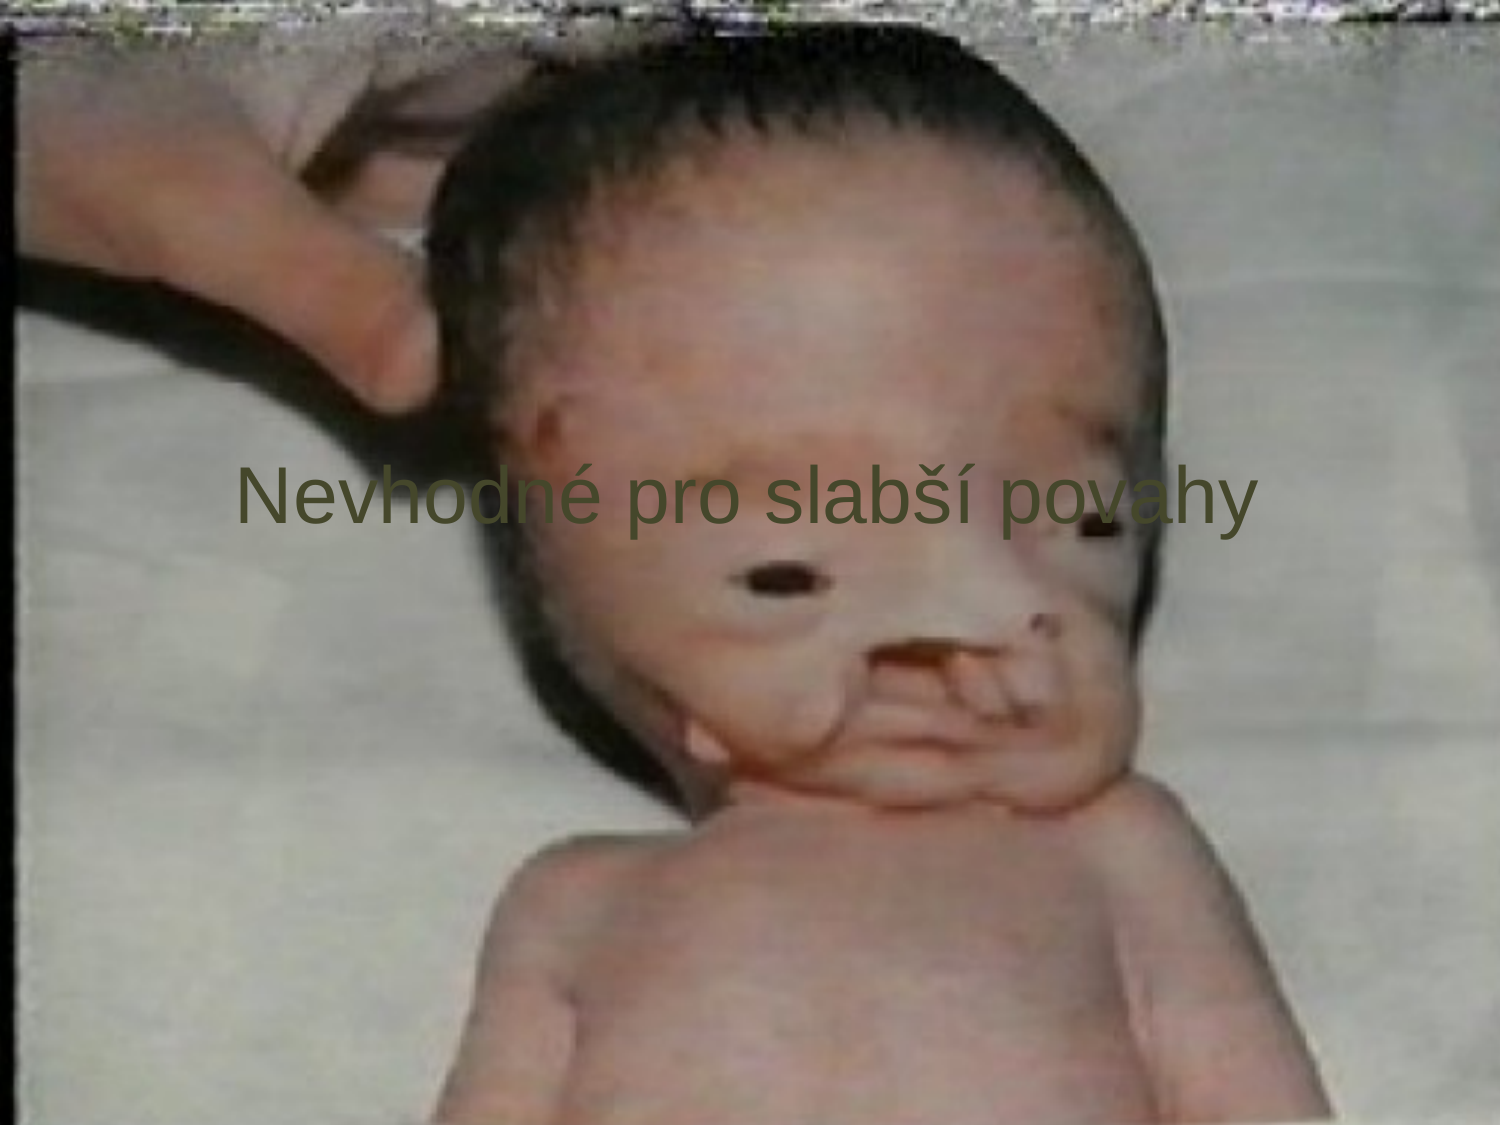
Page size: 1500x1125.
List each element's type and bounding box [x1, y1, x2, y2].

list [0, 0, 1500, 1125]
